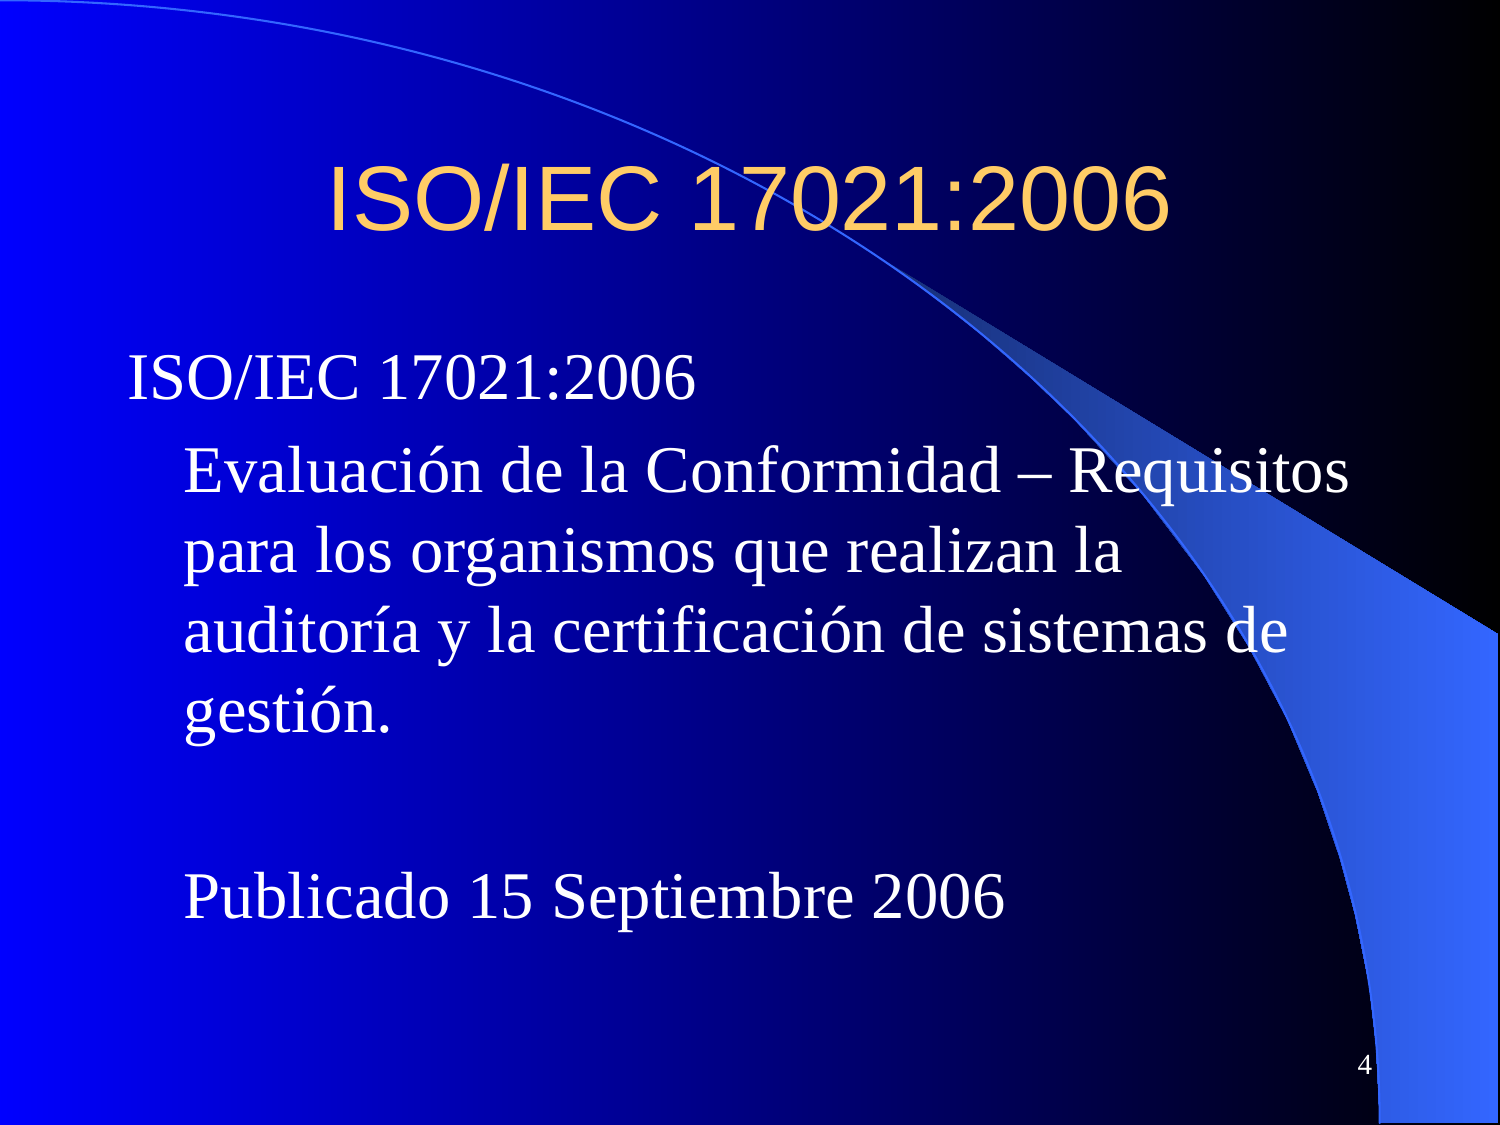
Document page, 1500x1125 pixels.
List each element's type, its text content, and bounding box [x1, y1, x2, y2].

title ISO/IEC 17021:2006 [112, 99, 1388, 288]
slide_number 4 [1074, 1024, 1388, 1101]
list ISO/IEC 17021:2006 Evaluación de la Conformidad – Requisitos para los organismos que realizan la auditoría y la certificación de sistemas de gestión. Publicado 15 Septiembre 2006 [112, 324, 1388, 1001]
